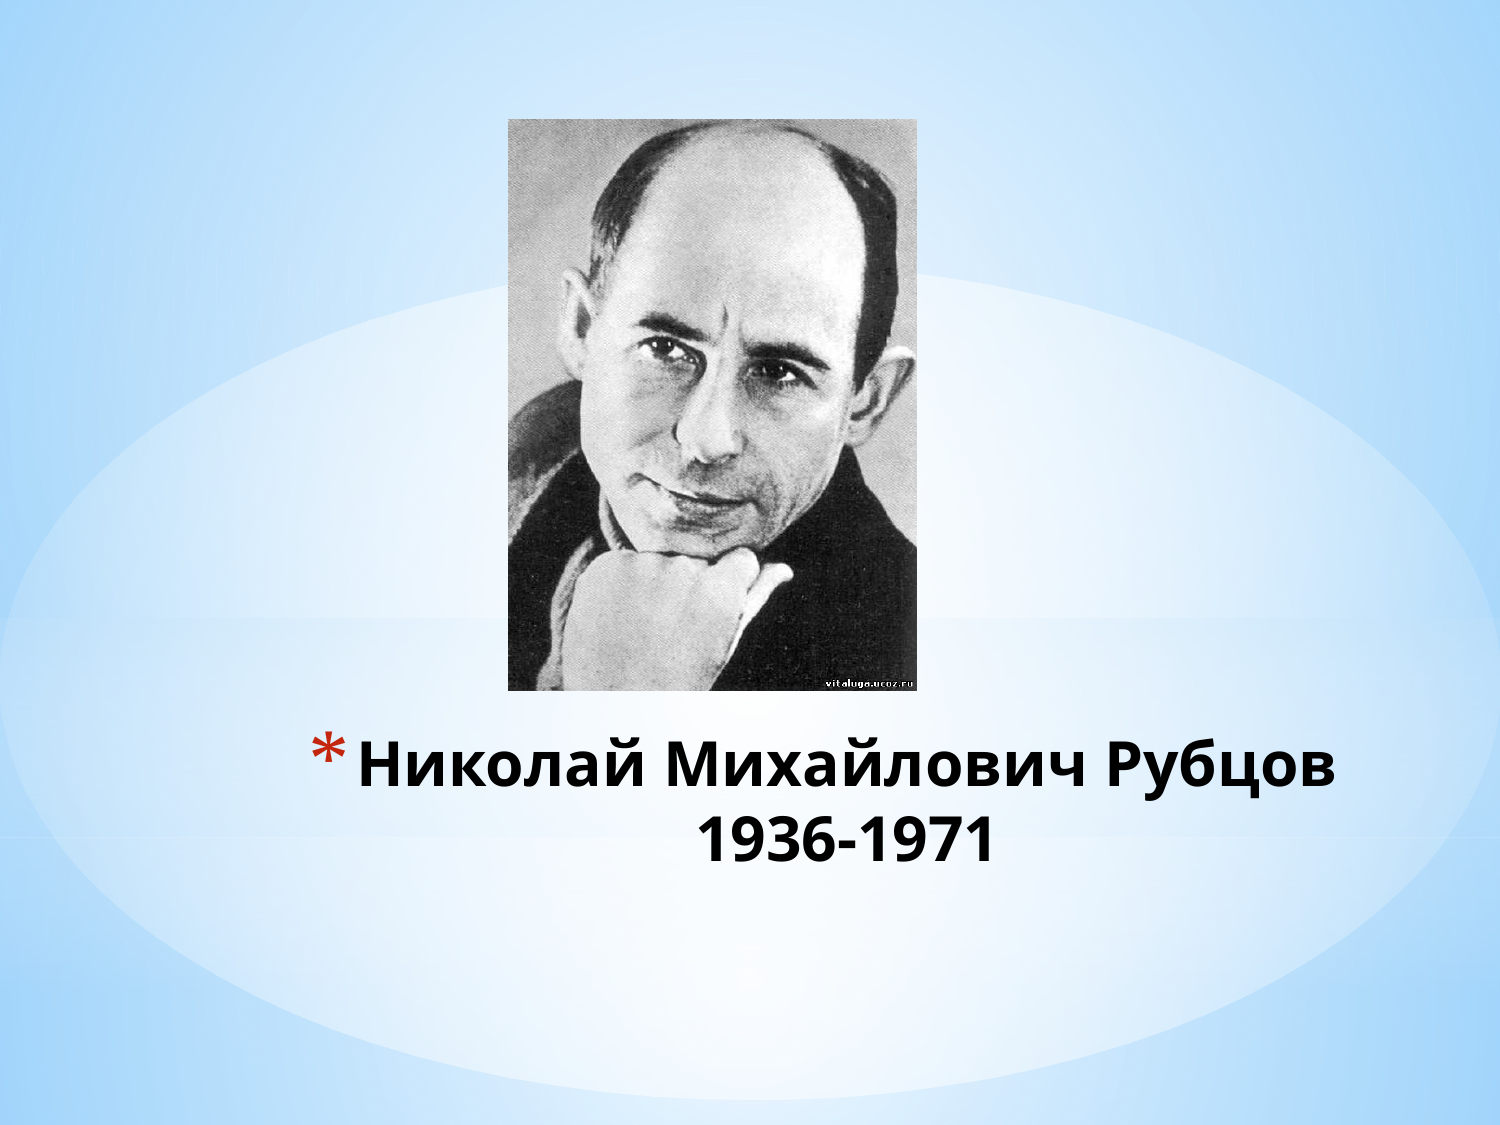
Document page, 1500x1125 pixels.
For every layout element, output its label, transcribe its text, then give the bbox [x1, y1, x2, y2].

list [508, 119, 917, 691]
title Николай Михайлович Рубцов 1936-1971 [294, 717, 1363, 905]
